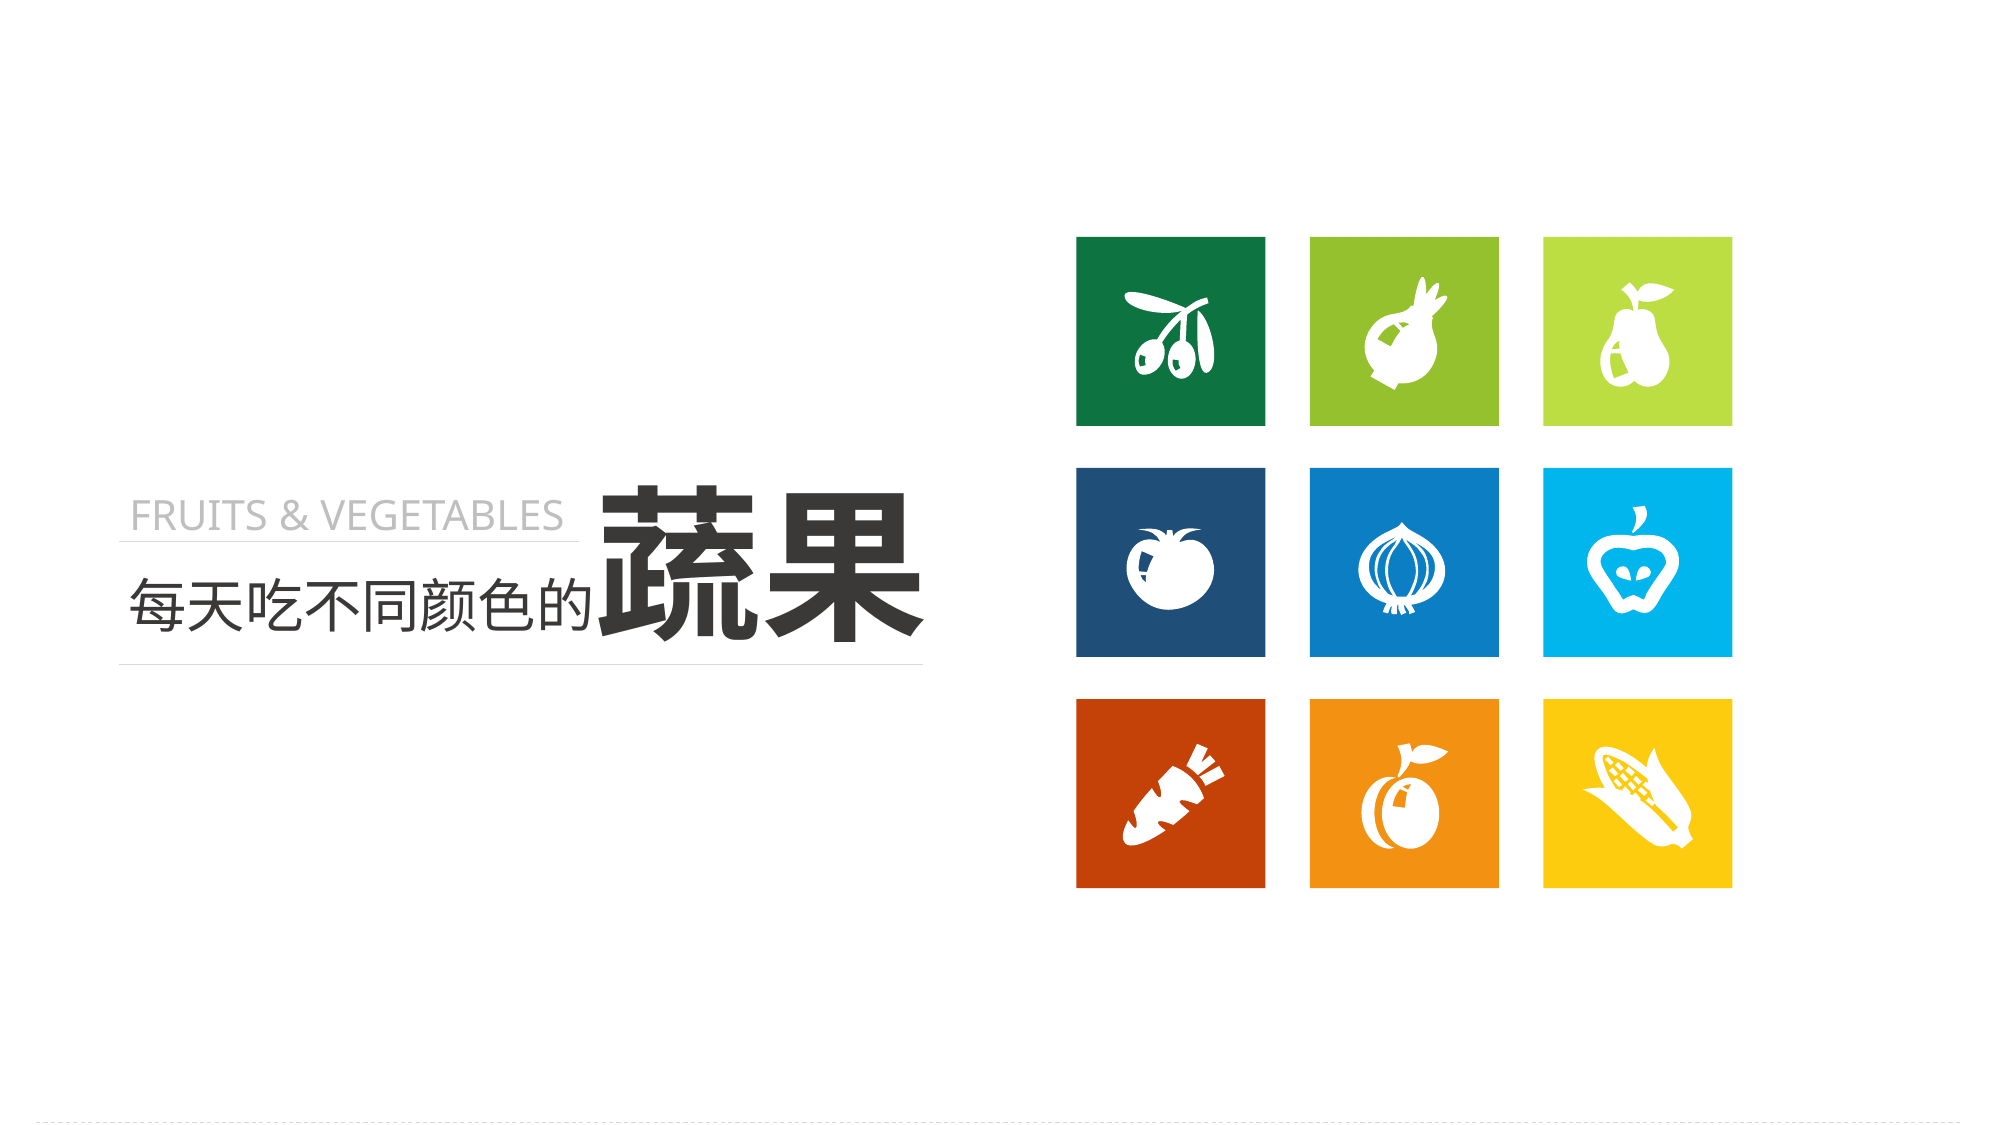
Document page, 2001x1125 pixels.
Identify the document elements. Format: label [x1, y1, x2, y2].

text_box [1361, 776, 1396, 849]
text_box [1122, 765, 1204, 846]
text_box [1124, 291, 1209, 379]
text_box [1309, 467, 1500, 658]
text_box [1364, 277, 1448, 390]
text_box [1197, 310, 1215, 373]
text_box [1397, 743, 1449, 778]
text_box [1542, 236, 1733, 427]
text_box [1075, 698, 1266, 889]
text_box [1600, 282, 1675, 387]
text_box [1126, 528, 1215, 610]
text_box [1381, 777, 1440, 849]
text_box [1075, 467, 1266, 658]
text_box [1631, 505, 1648, 533]
text_box [1309, 236, 1500, 427]
text_box [1542, 467, 1733, 658]
text_box [1358, 522, 1446, 615]
text_box [109, 453, 948, 671]
text_box [1075, 236, 1266, 427]
text_box [1186, 743, 1225, 786]
text_box [1587, 534, 1679, 614]
text_box [1582, 746, 1693, 849]
text_box [1309, 698, 1500, 889]
text_box [1542, 698, 1733, 889]
